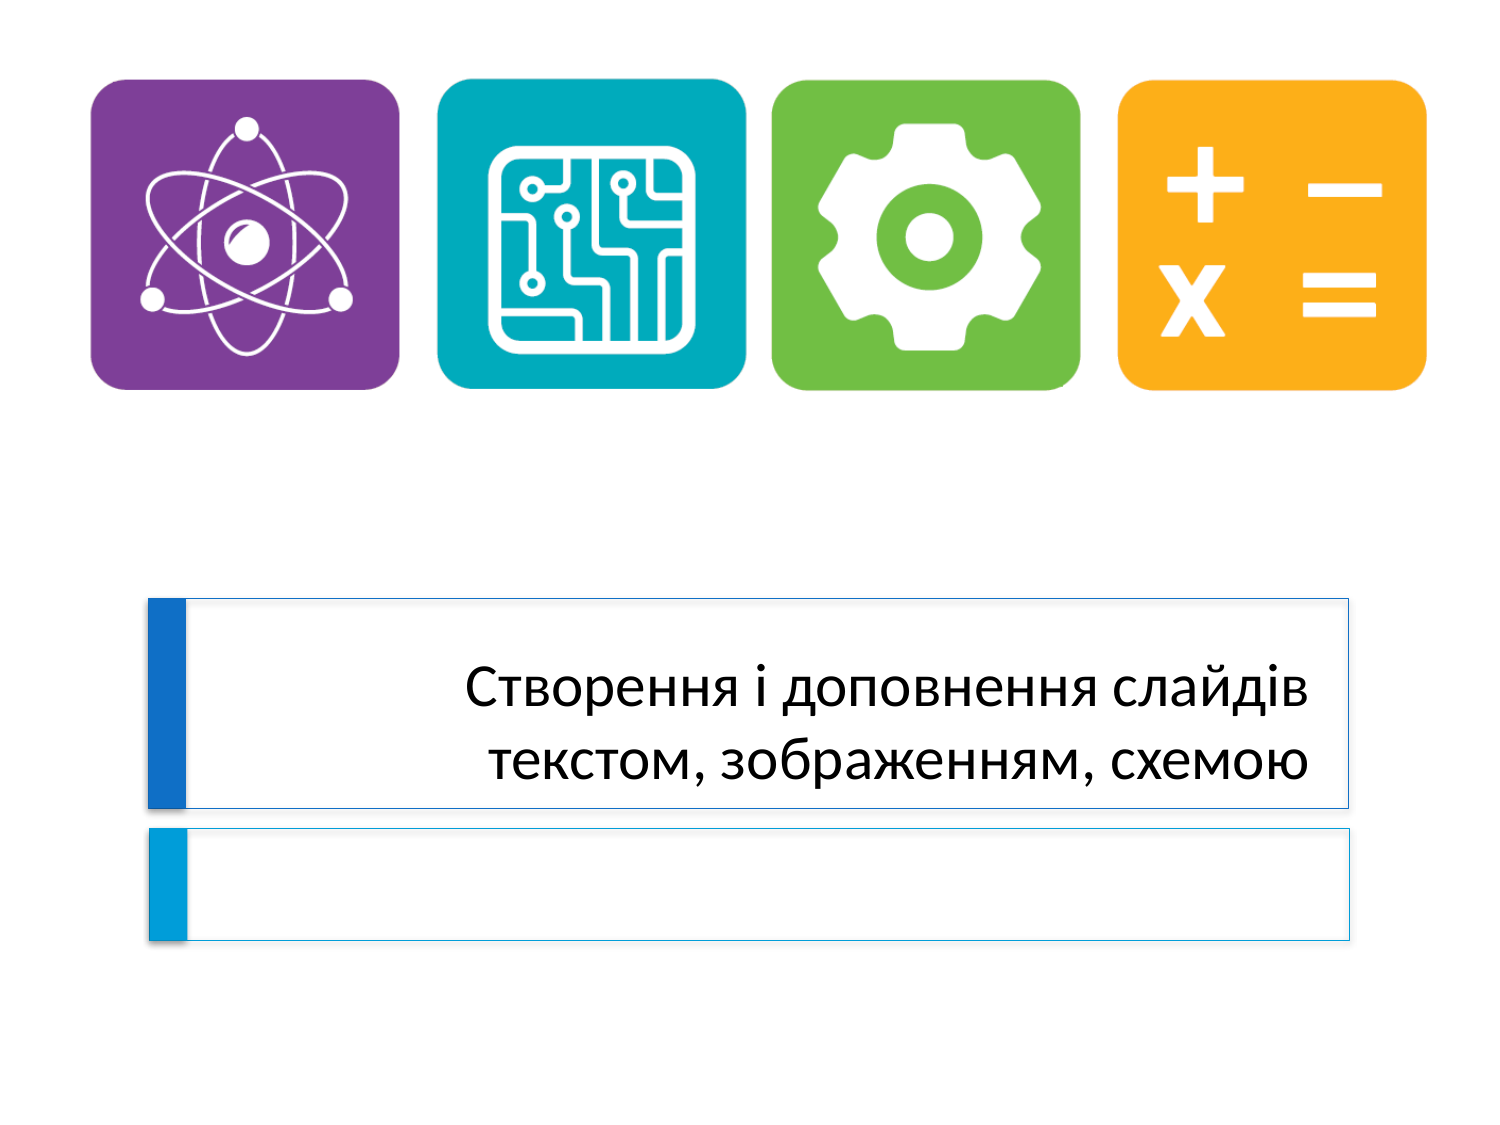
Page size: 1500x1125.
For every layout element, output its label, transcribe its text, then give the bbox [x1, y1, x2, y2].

title Створення і доповнення слайдів текстом, зображенням, схемою [200, 637, 1325, 800]
picture [80, 69, 1444, 406]
